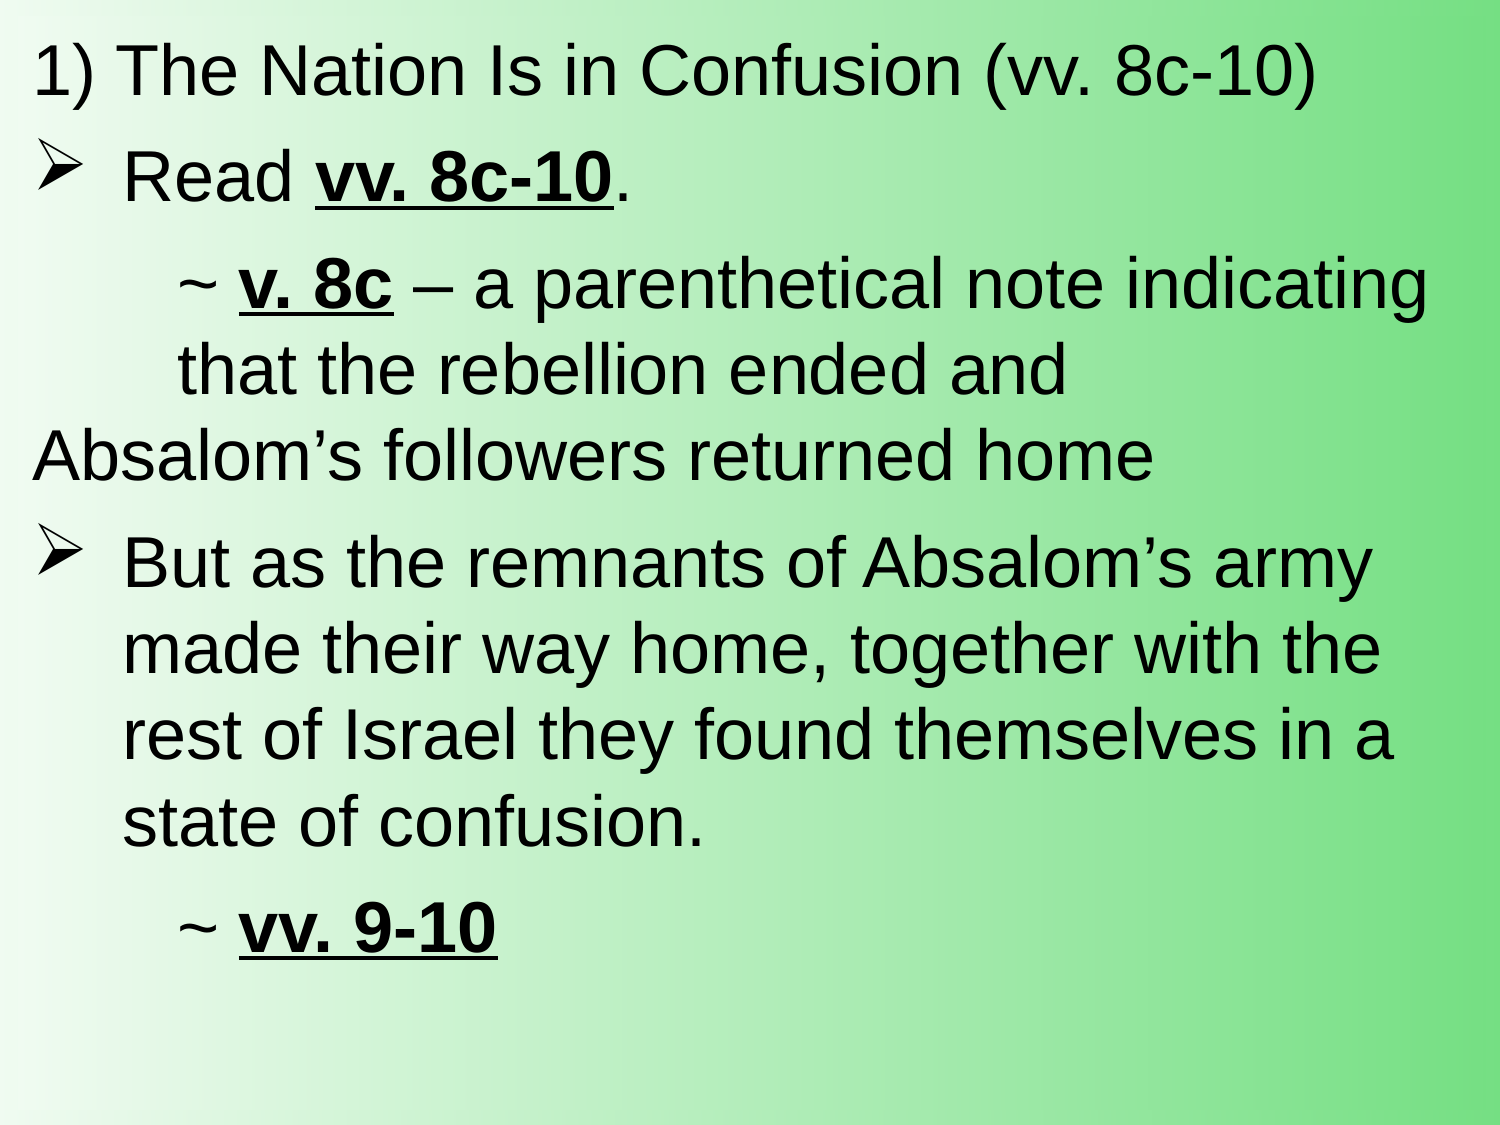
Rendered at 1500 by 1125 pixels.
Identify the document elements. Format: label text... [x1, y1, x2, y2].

subtitle 1) The Nation Is in Confusion (vv. 8c-10) Read vv. 8c-10. ~ v. 8c – a parenthetical note indicating that the rebellion ended and Absalom’s followers returned home But as the remnants of Absalom’s army made their way home, together with the rest of Israel they found themselves in a state of confusion. ~ vv. 9-10 [18, 16, 1486, 1110]
